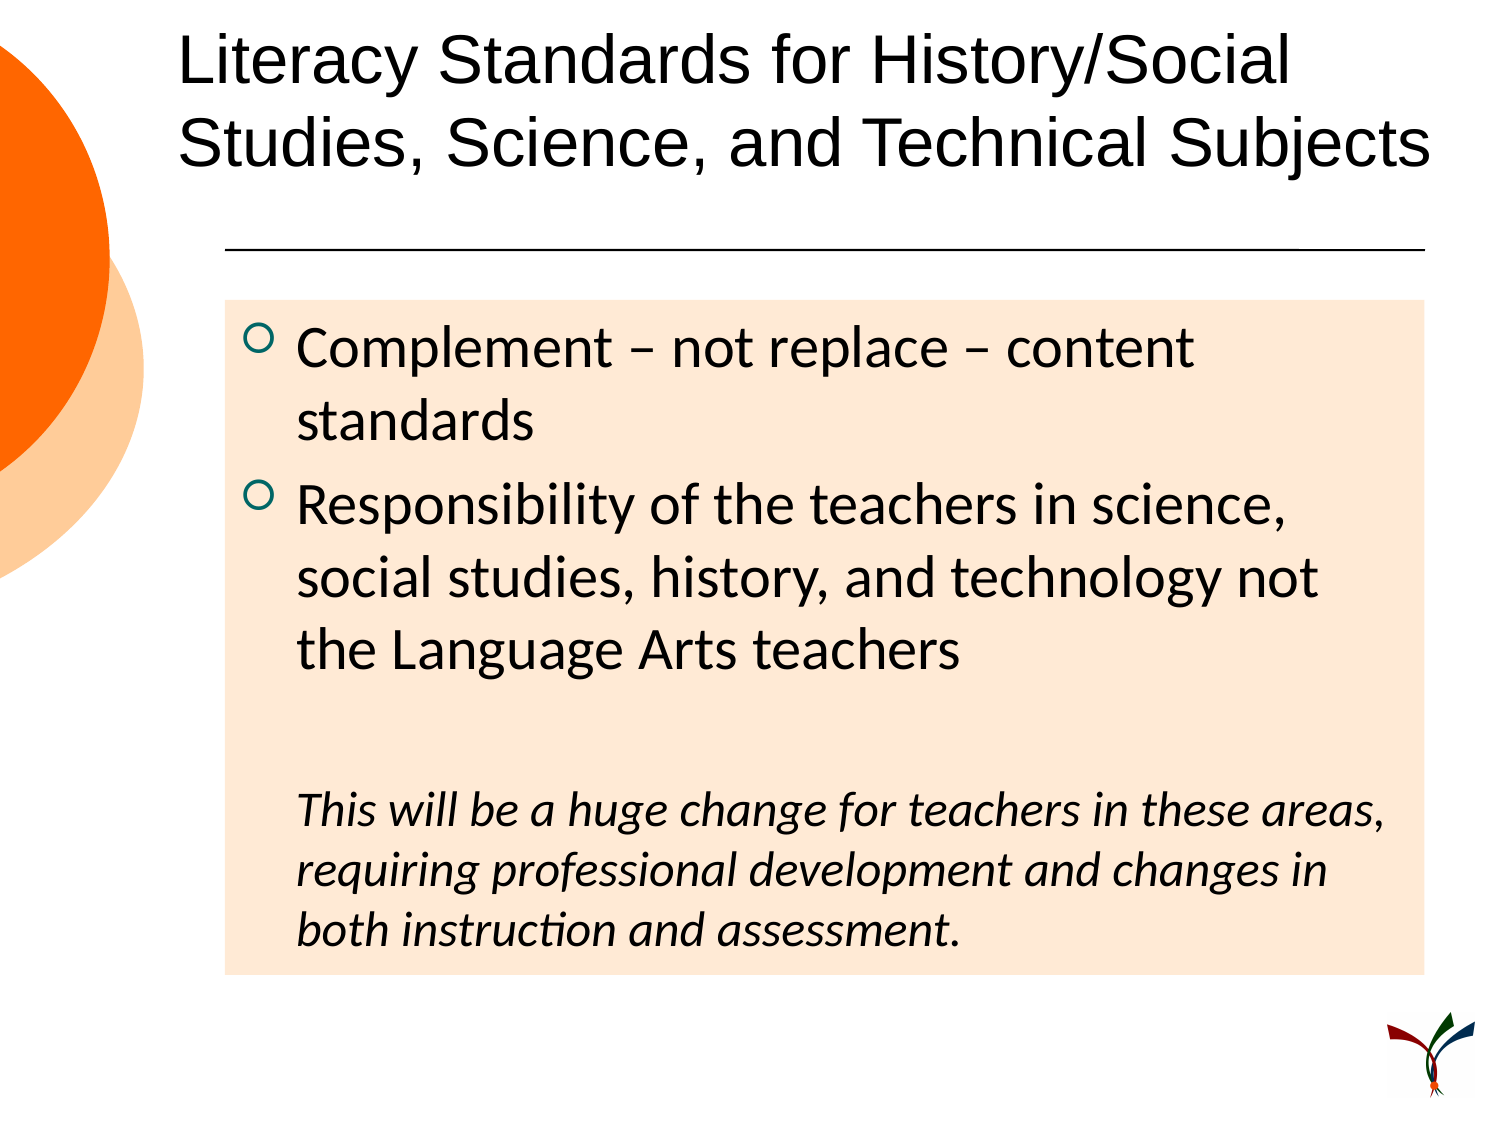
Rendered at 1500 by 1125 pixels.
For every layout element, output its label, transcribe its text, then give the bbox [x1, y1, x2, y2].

list Complement – not replace – content standards Responsibility of the teachers in science, social studies, history, and technology not the Language Arts teachers This will be a huge change for teachers in these areas, requiring professional development and changes in both instruction and assessment. [224, 299, 1425, 976]
picture [1387, 1012, 1475, 1098]
title Literacy Standards for History/Social Studies, Science, and Technical Subjects [162, 0, 1451, 188]
